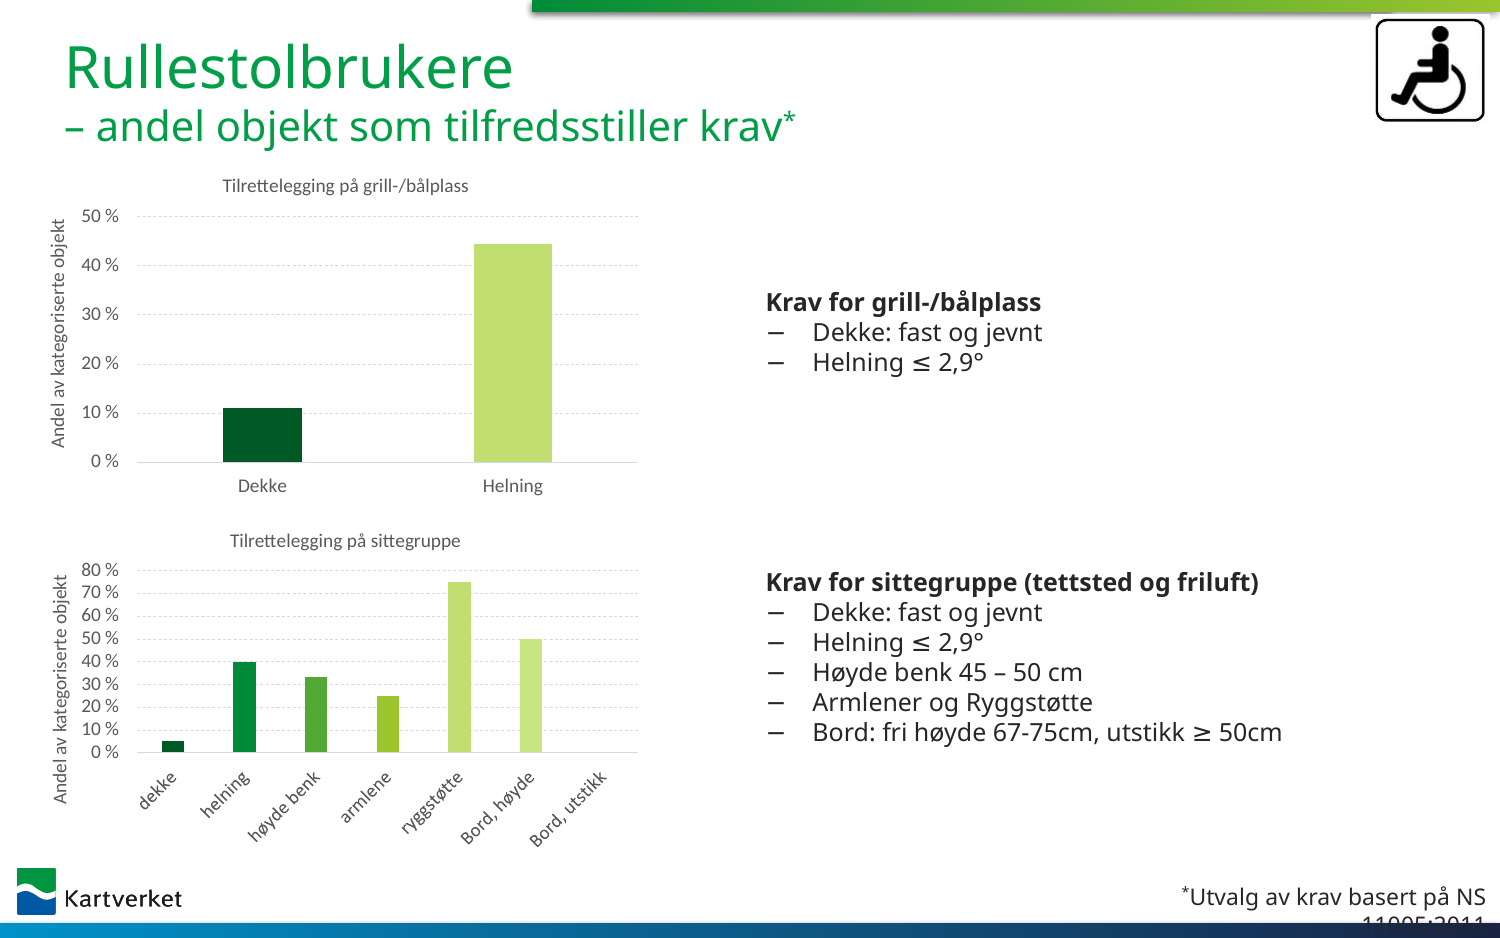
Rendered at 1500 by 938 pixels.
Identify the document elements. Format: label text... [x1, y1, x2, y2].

text_box Rullestolbrukere – andel objekt som tilfredsstiller krav* [49, 14, 1431, 158]
text_box Krav for sittegruppe (tettsted og friluft) Dekke: fast og jevnt Helning ≤ 2,9° Høyde benk 45 – 50 cm Armlener og Ryggstøtte Bord: fri høyde 67-75cm, utstikk ≥ 50cm [750, 559, 1500, 754]
text_box Krav for grill-/bålplass Dekke: fast og jevnt Helning ≤ 2,9° [750, 279, 1452, 384]
text_box *Utvalg av krav basert på NS 11005:2011 [1068, 873, 1500, 938]
picture [41, 166, 650, 505]
picture [1371, 13, 1491, 127]
picture [41, 520, 650, 859]
